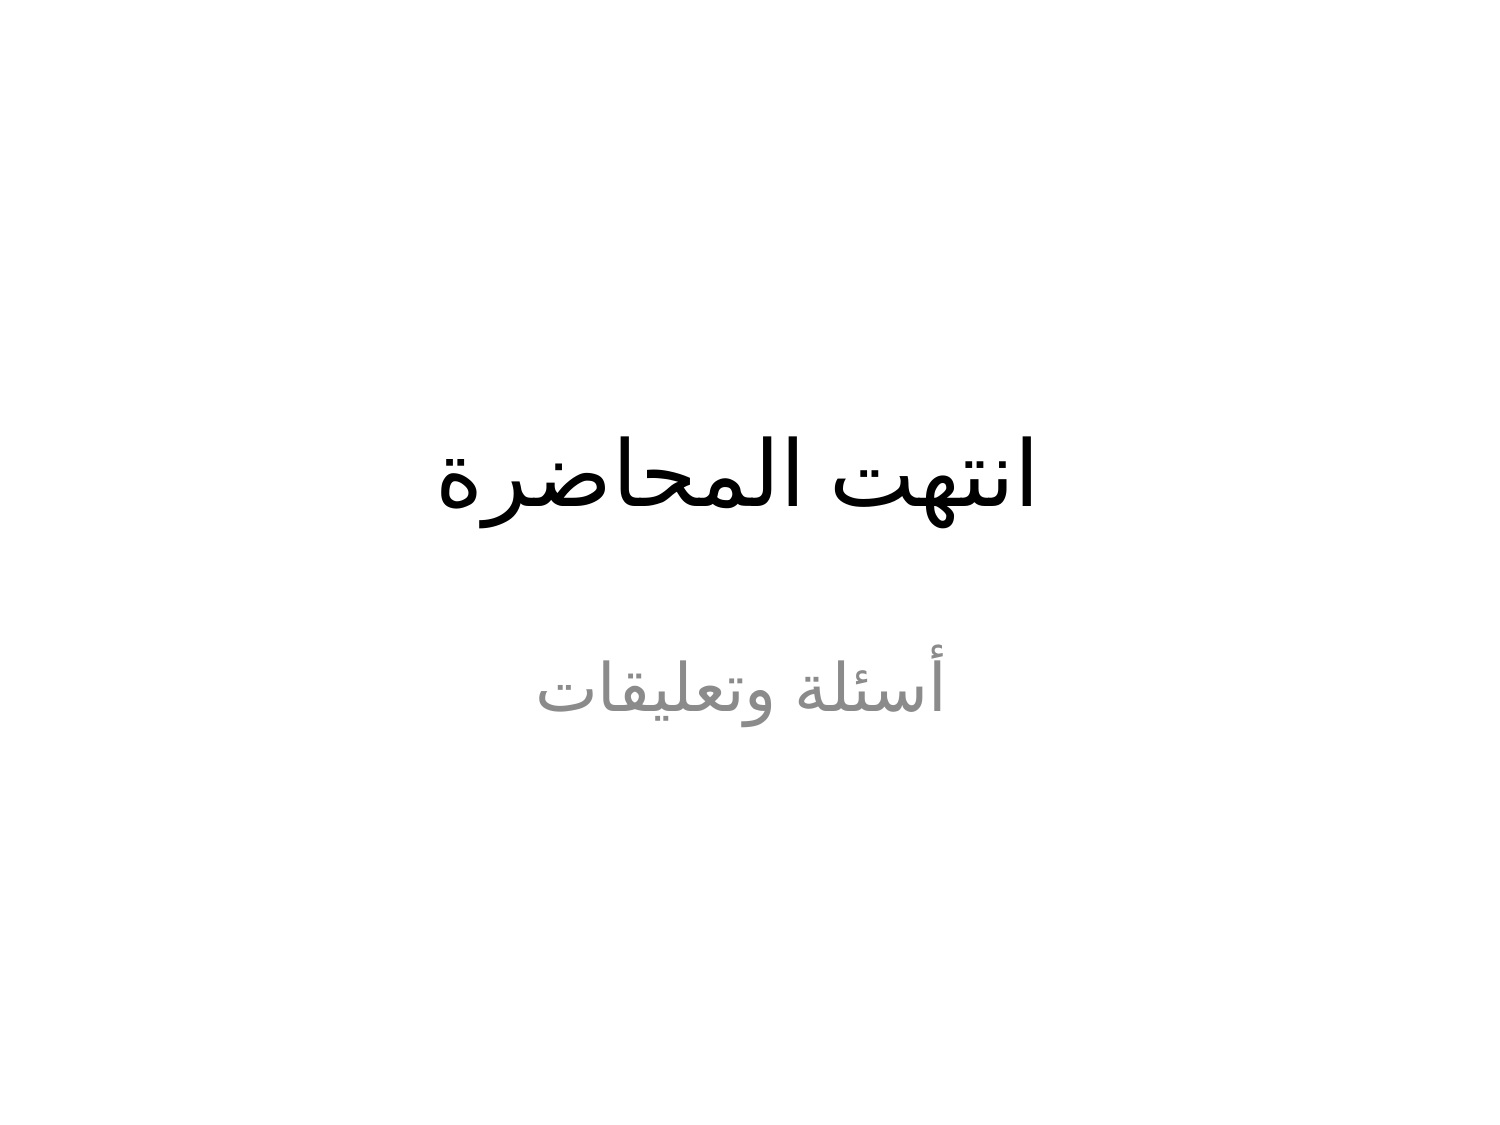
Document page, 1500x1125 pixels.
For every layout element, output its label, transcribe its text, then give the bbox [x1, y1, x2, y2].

subtitle أسئلة وتعليقات [225, 637, 1275, 925]
title انتهت المحاضرة [112, 349, 1388, 591]
